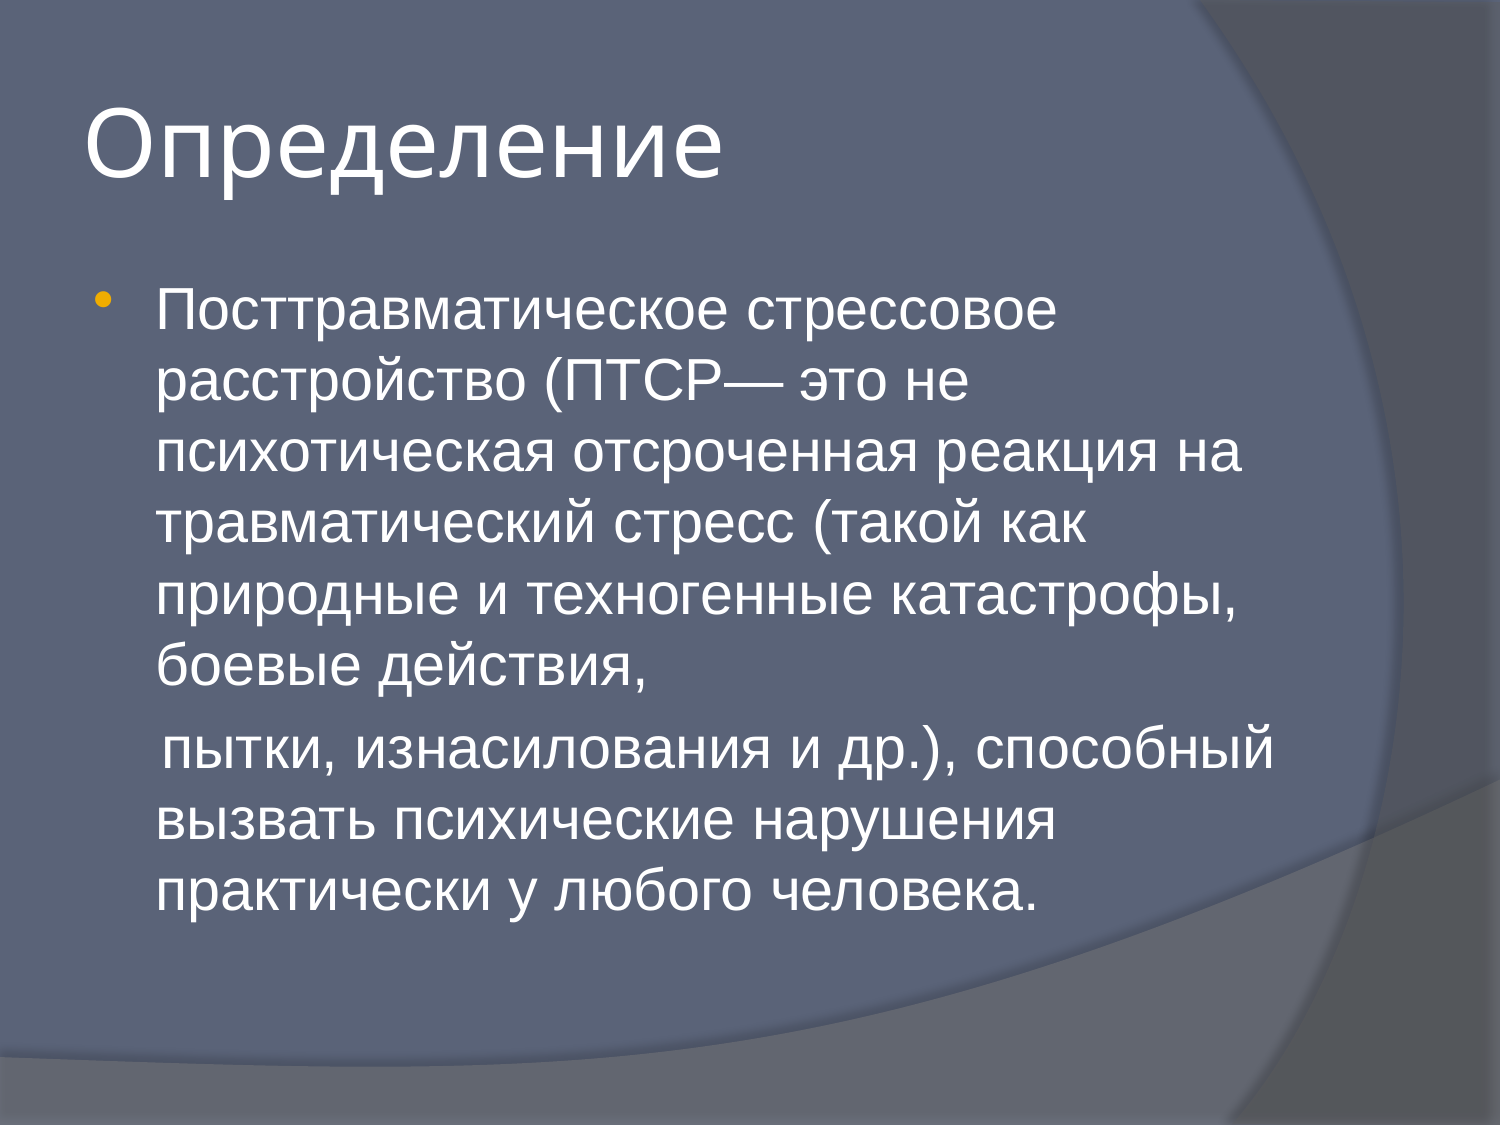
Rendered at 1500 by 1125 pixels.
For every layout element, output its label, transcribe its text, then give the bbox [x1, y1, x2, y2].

title Определение [75, 45, 1300, 233]
list Посттравматическое стрессовое расстройство (ПТСР— это не психотическая отсроченная реакция на травматический стресс (такой как природные и техногенные катастрофы, боевые действия, пытки, изнасилования и др.), способный вызвать психические нарушения практически у любого человека. [75, 262, 1300, 1005]
